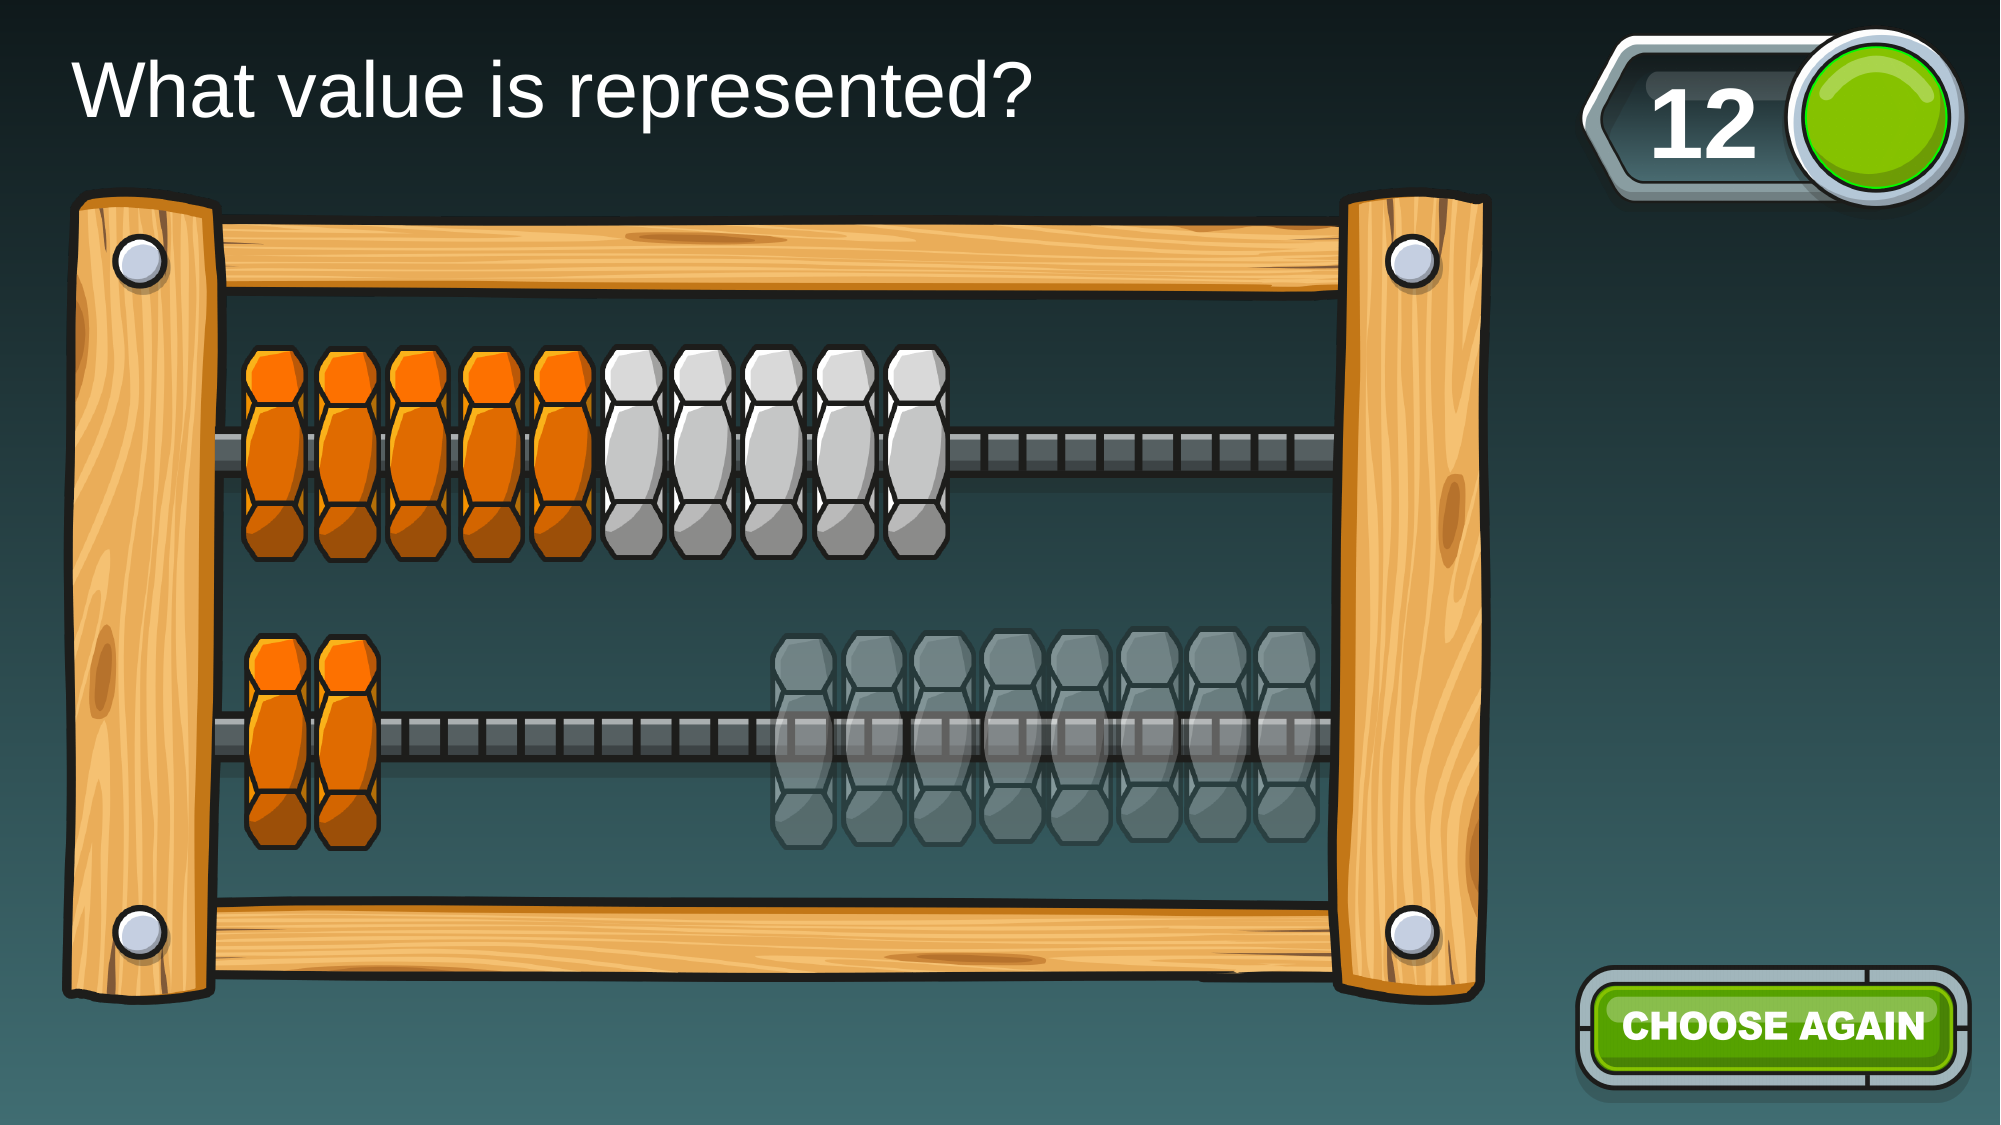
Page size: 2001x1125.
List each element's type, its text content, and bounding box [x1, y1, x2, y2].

picture [61, 187, 1492, 1005]
picture [1575, 965, 1972, 1104]
text_box What value is represented? [56, 30, 1059, 182]
picture [1575, 25, 1971, 221]
